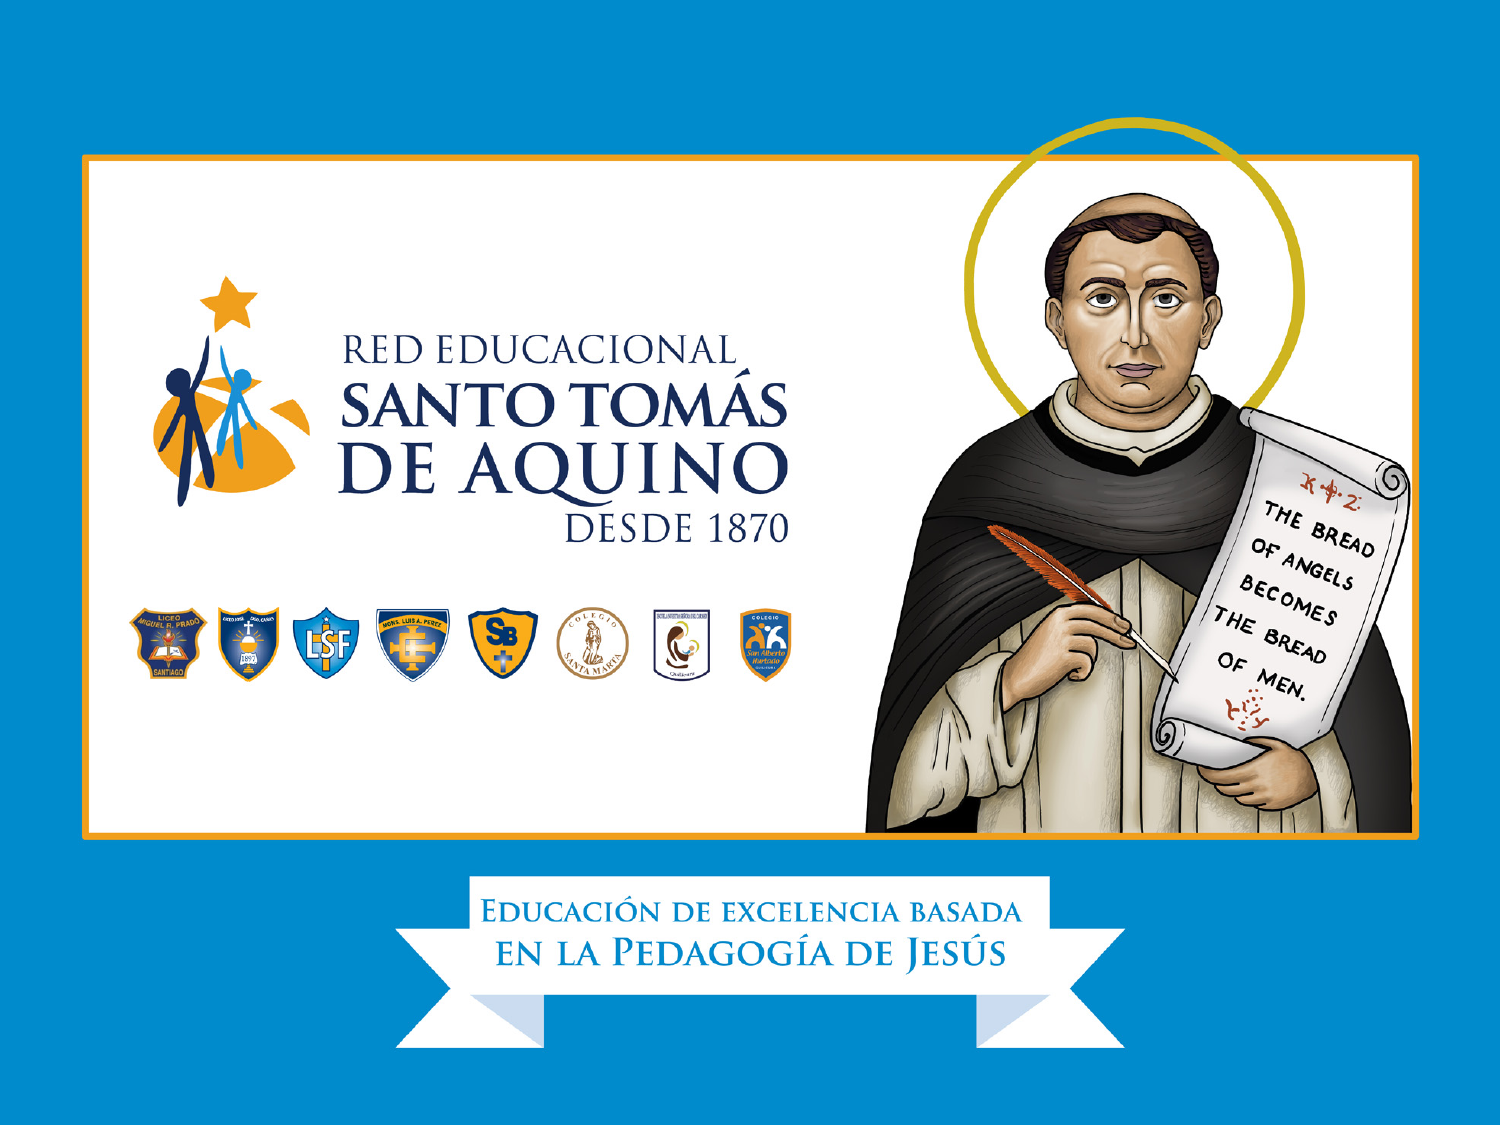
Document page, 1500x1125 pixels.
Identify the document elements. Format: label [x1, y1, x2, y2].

picture [83, 117, 1419, 839]
picture [397, 877, 1123, 1047]
